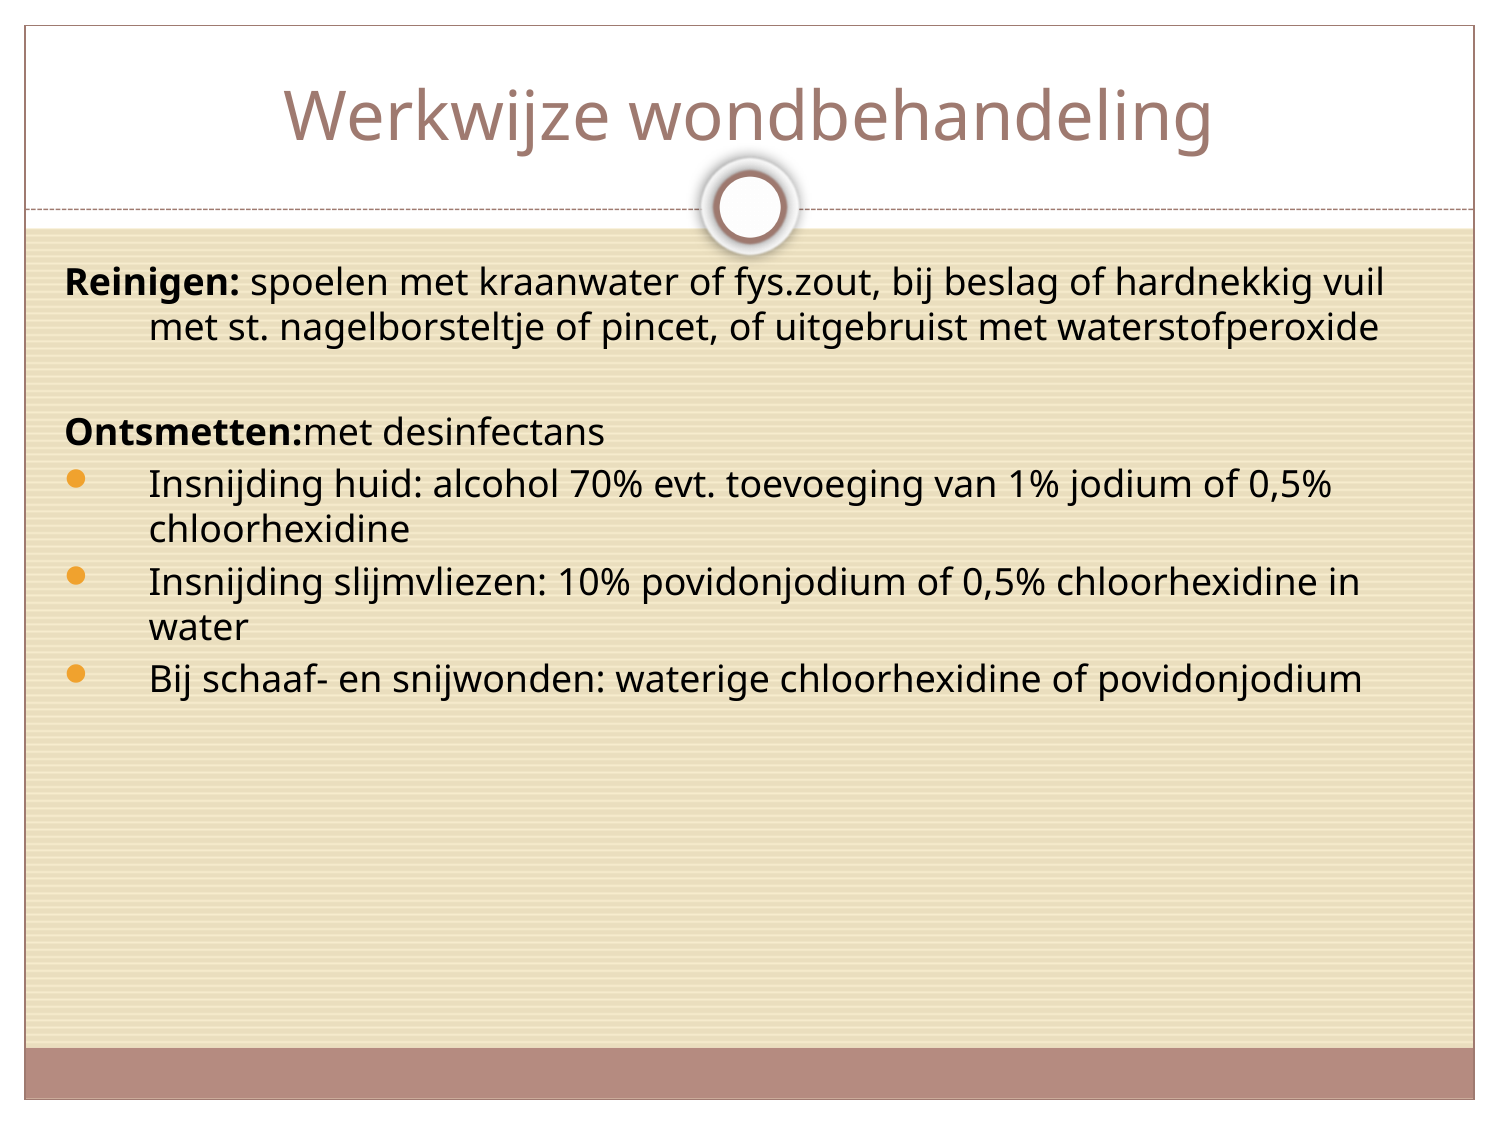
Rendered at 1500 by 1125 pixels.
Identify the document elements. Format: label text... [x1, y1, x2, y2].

title Werkwijze wondbehandeling [49, 37, 1450, 162]
list Reinigen: spoelen met kraanwater of fys.zout, bij beslag of hardnekkig vuil met st. nagelborsteltje of pincet, of uitgebruist met waterstofperoxide Ontsmetten:met desinfectans Insnijding huid: alcohol 70% evt. toevoeging van 1% jodium of 0,5% chloorhexidine Insnijding slijmvliezen: 10% povidonjodium of 0,5% chloorhexidine in water Bij schaaf- en snijwonden: waterige chloorhexidine of povidonjodium [49, 250, 1445, 1001]
